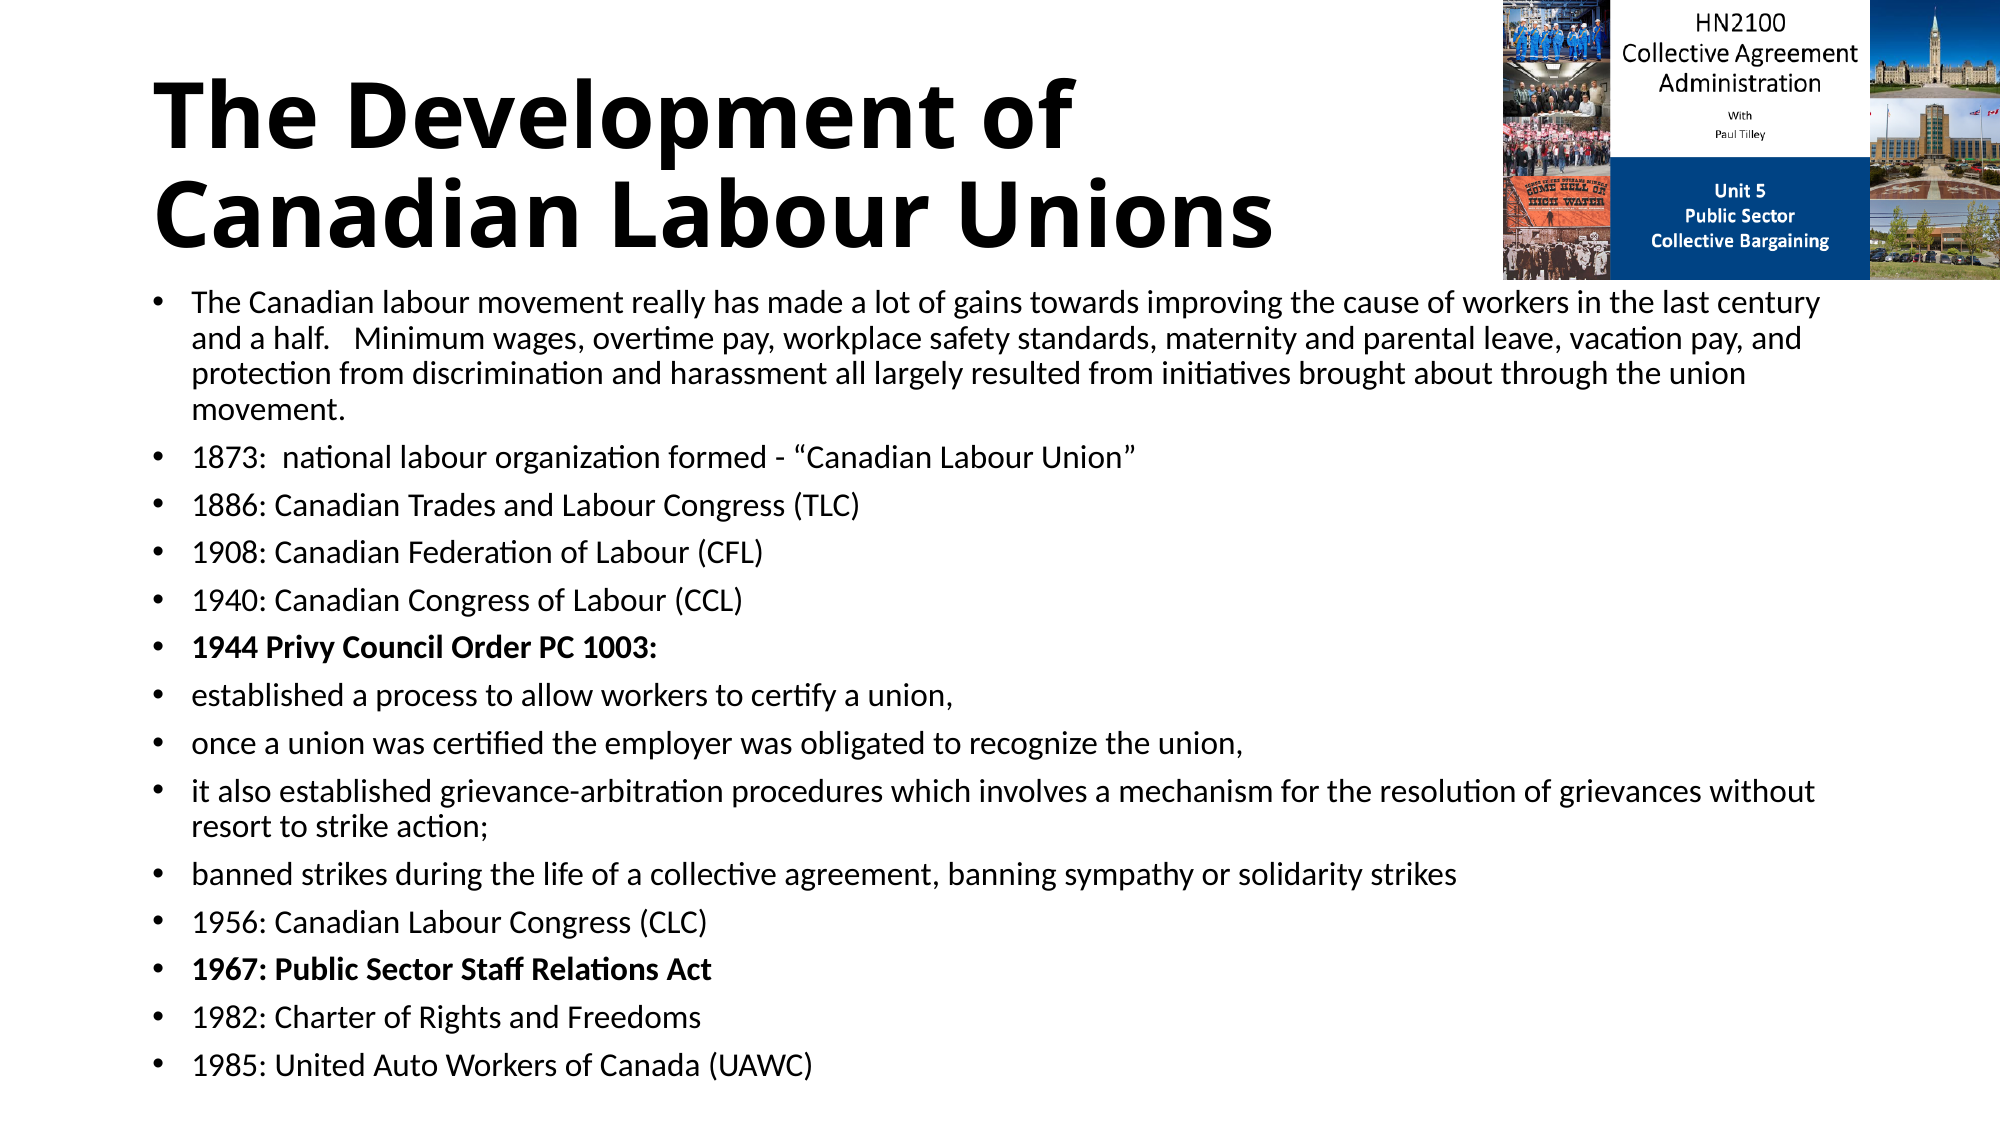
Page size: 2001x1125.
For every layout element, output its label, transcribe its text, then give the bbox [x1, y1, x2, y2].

list The Canadian labour movement really has made a lot of gains towards improving the cause of workers in the last century and a half. Minimum wages, overtime pay, workplace safety standards, maternity and parental leave, vacation pay, and protection from discrimination and harassment all largely resulted from initiatives brought about through the union movement. 1873: national labour organization formed - “Canadian Labour Union” 1886: Canadian Trades and Labour Congress (TLC) 1908: Canadian Federation of Labour (CFL) 1940: Canadian Congress of Labour (CCL) 1944 Privy Council Order PC 1003: established a process to allow workers to certify a union, once a union was certified the employer was obligated to recognize the union, it also established grievance-arbitration procedures which involves a mechanism for the resolution of grievances without resort to strike action; banned strikes during the life of a collective agreement, banning sympathy or solidarity strikes 1956: Canadian Labour Congress (CLC) 1967: Public Sector Staff Relations Act 1982: Charter of Rights and Freedoms 1985: United Auto Workers of Canada (UAWC) [137, 277, 1886, 1093]
picture [1503, 0, 2000, 280]
title The Development of Canadian Labour Unions [137, 59, 1475, 277]
